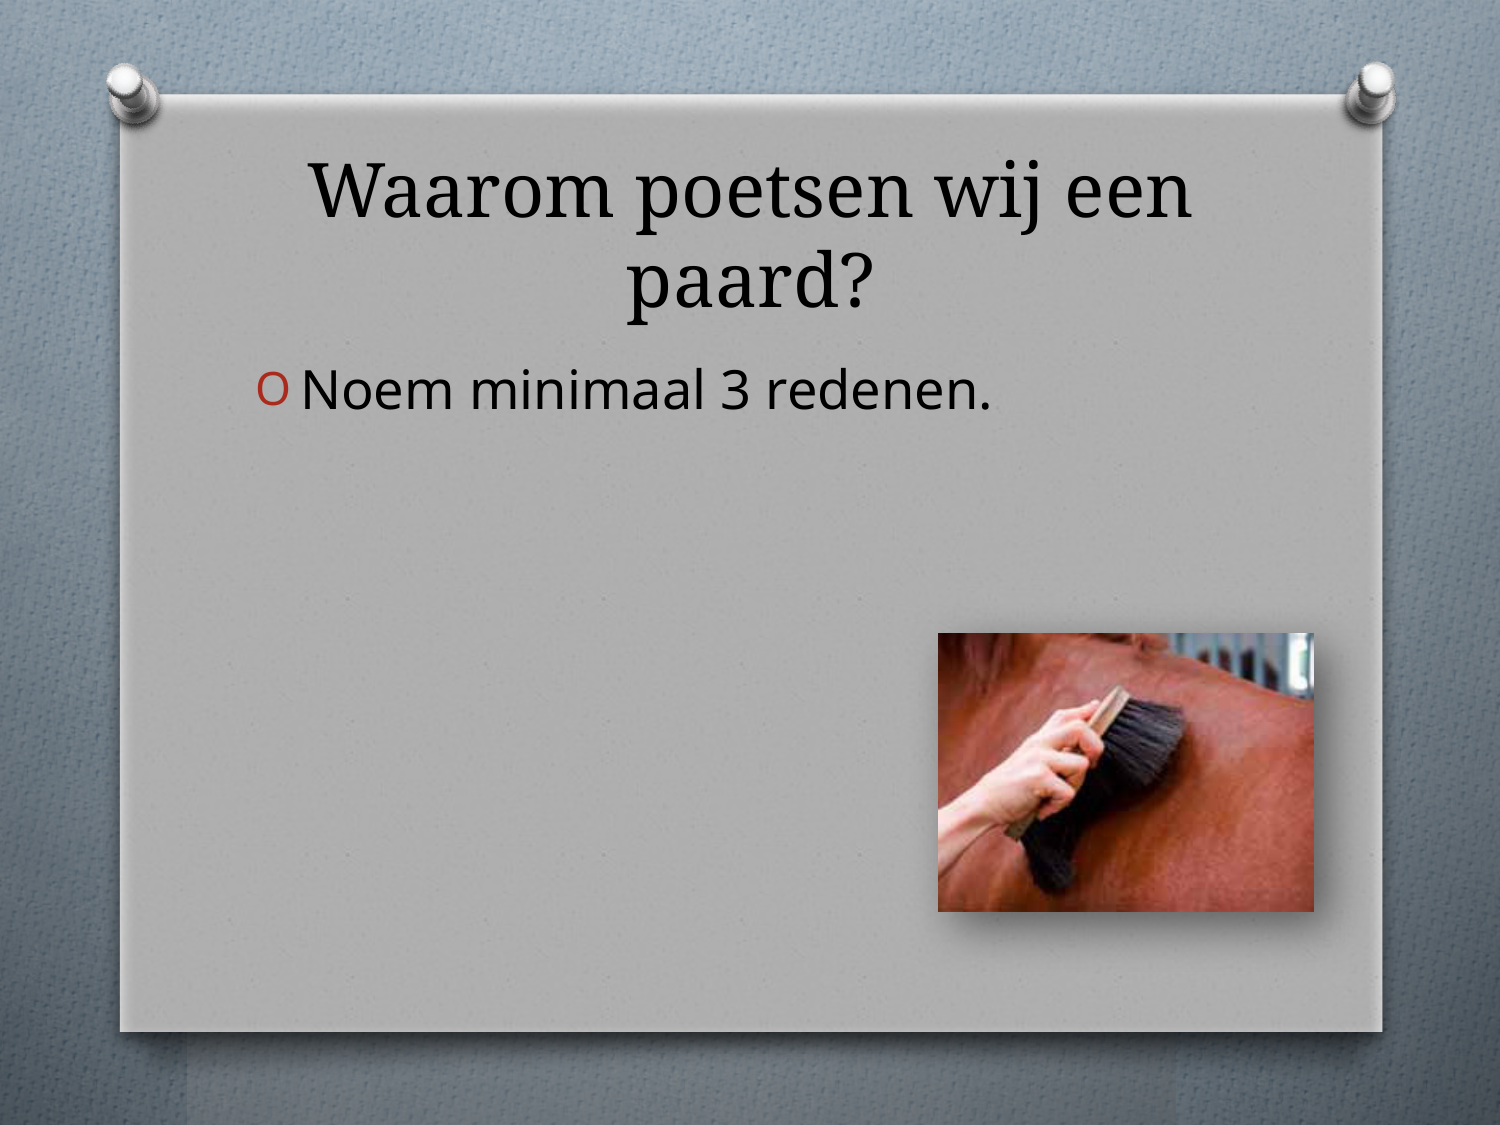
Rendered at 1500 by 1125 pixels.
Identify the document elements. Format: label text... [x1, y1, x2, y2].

picture [938, 633, 1315, 912]
list Noem minimaal 3 redenen. [240, 347, 1257, 939]
picture [75, 29, 198, 153]
picture [1317, 35, 1439, 156]
title Waarom poetsen wij een paard? [179, 134, 1323, 332]
